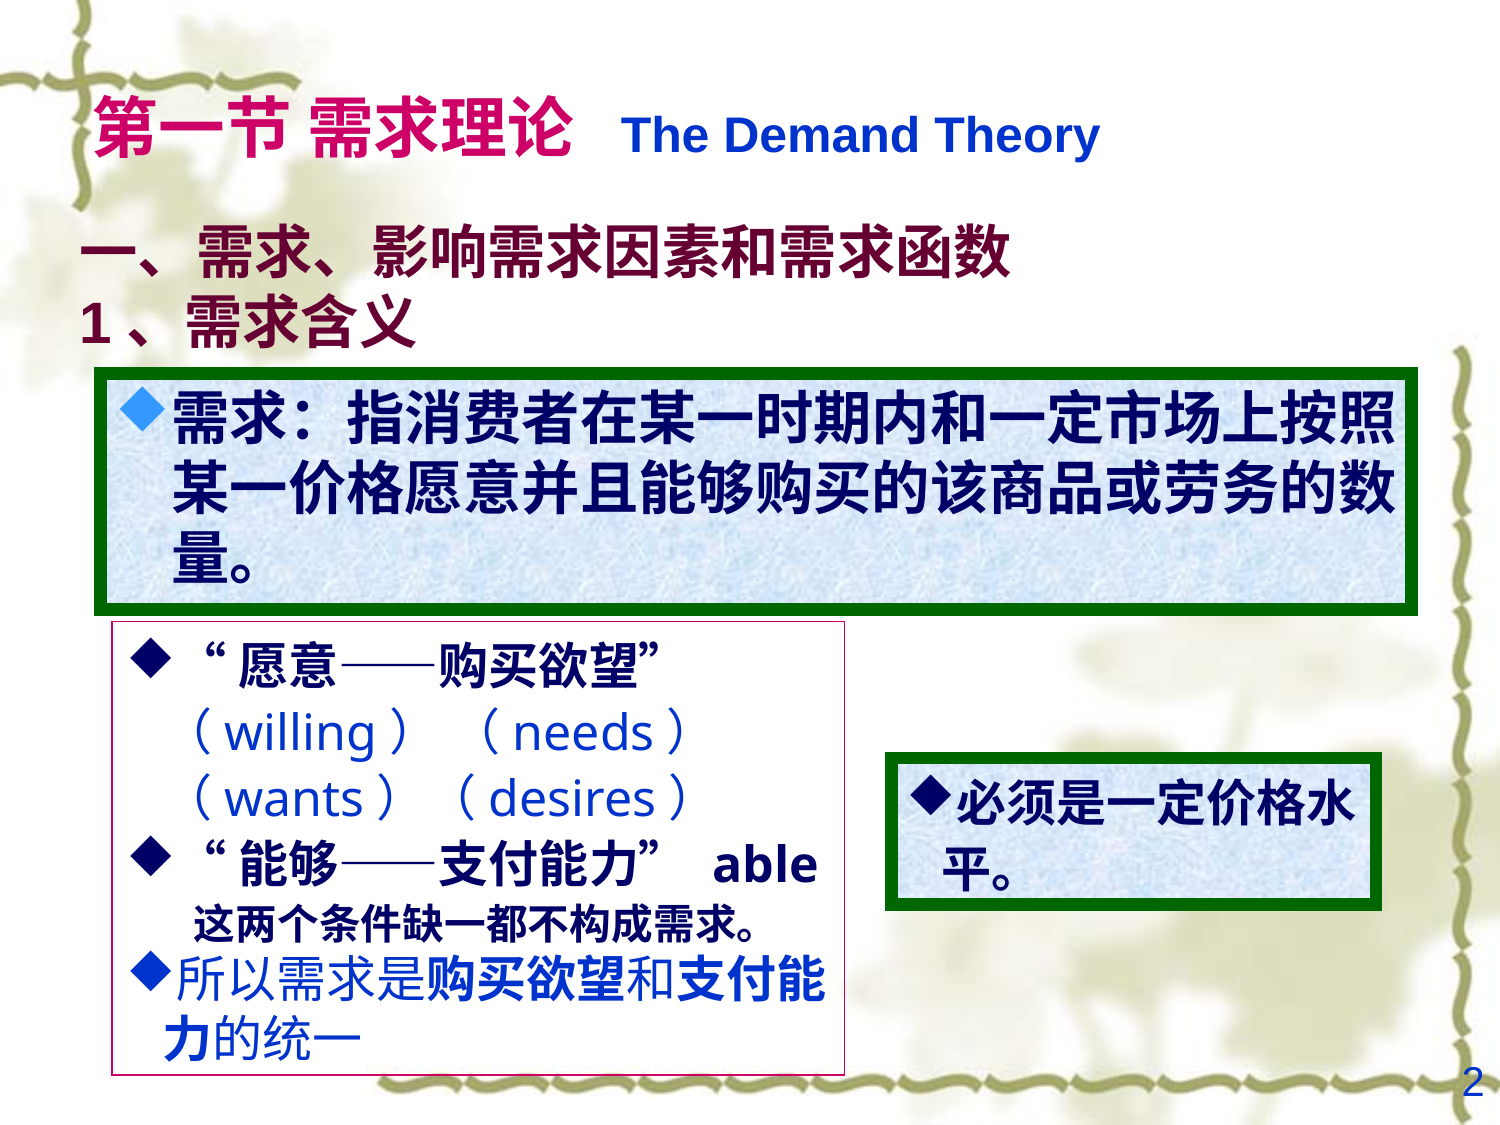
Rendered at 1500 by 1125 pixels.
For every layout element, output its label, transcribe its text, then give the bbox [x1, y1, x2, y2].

slide_number 2 [1080, 1046, 1500, 1125]
title 第一节 需求理论 The Demand Theory [76, 78, 1447, 173]
picture [0, 0, 1500, 1125]
text_box 一、需求、影响需求因素和需求函数 1、需求含义 [65, 207, 1424, 362]
text_box 必须是一定价格水平。 [891, 757, 1376, 905]
text_box “愿意——购买欲望” （willing） （needs）（wants）（desires） “能够——支付能力” able 这两个条件缺一都不构成需求。 所以需求是购买欲望和支付能力的统一 [112, 621, 845, 1075]
list 需求：指消费者在某一时期内和一定市场上按照某一价格愿意并且能够购买的该商品或劳务的数量。 [100, 373, 1412, 610]
